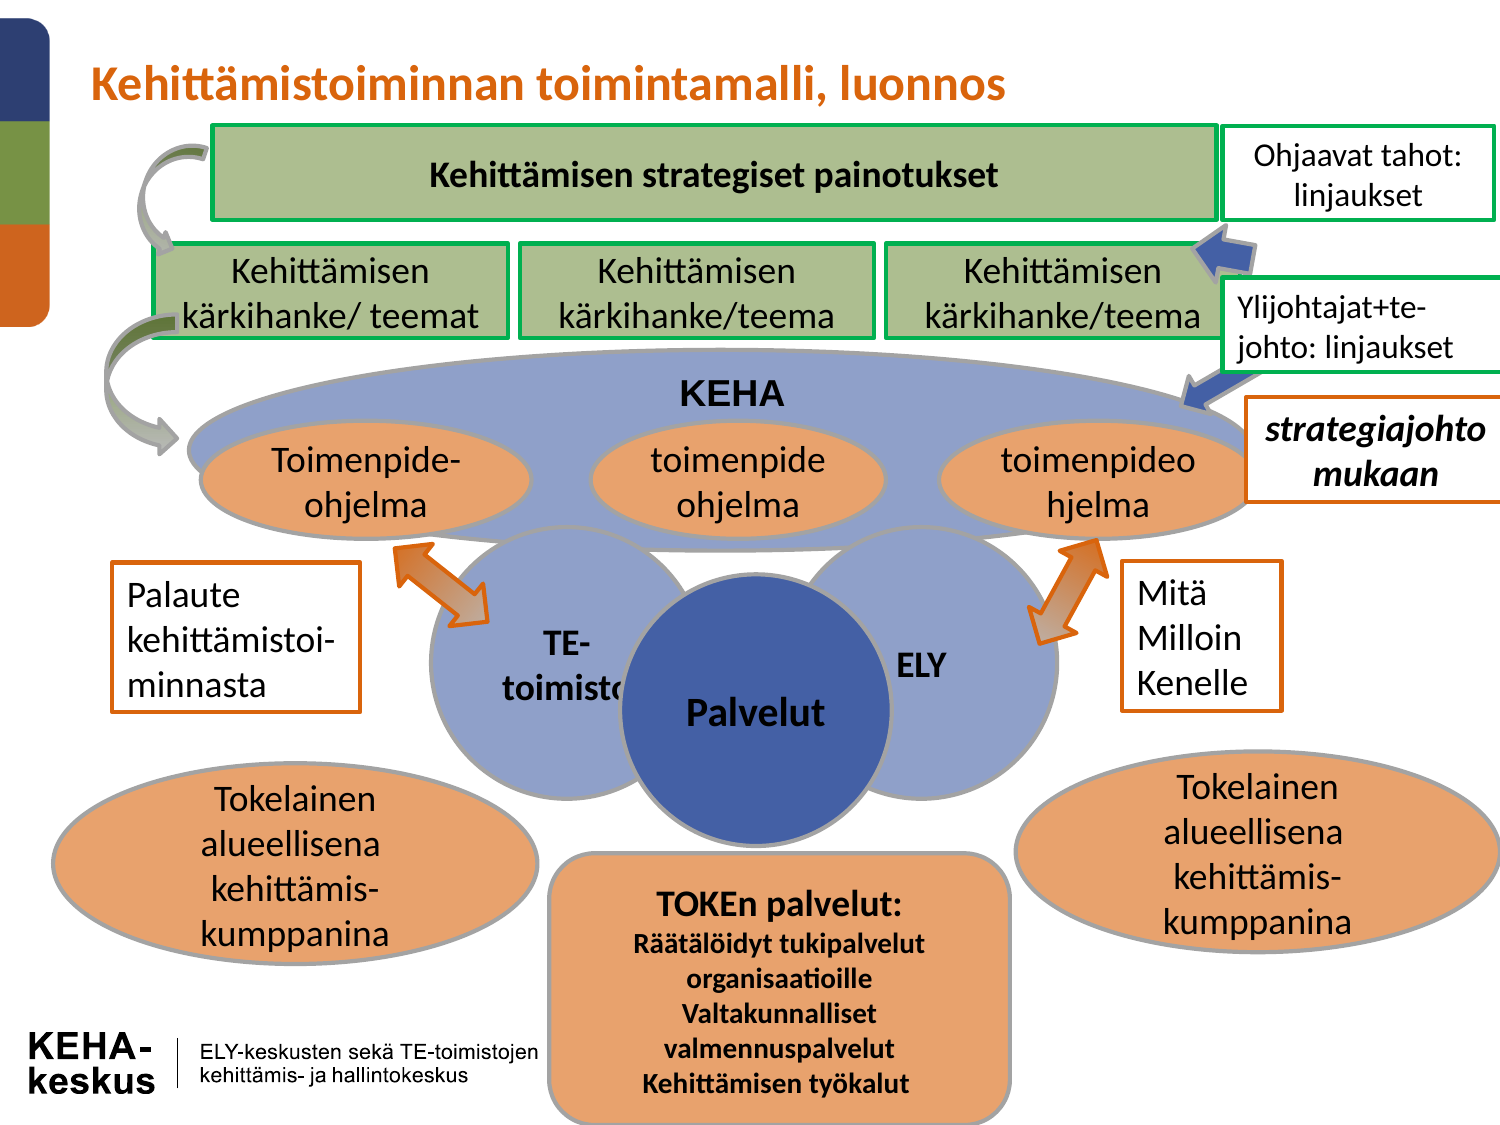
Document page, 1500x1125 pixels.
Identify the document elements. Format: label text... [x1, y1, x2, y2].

text_box Ylijohtajat+te-johto: linjaukset [1220, 275, 1500, 374]
text_box TOKEn palvelut: Räätälöidyt tukipalvelut organisaatioille Valtakunnalliset valmennuspalvelut Kehittämisen työkalut [547, 851, 1012, 1125]
text_box [104, 312, 180, 457]
text_box [186, 347, 1244, 553]
text_box Kehittämisen kärkihanke/teema [884, 241, 1220, 340]
text_box [1190, 223, 1258, 285]
picture [0, 18, 50, 327]
text_box Kehittämisen strategiset painotukset [210, 123, 1219, 222]
text_box Palvelut [617, 572, 894, 849]
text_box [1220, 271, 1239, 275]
text_box [1026, 538, 1110, 646]
text_box Kehittämisen kärkihanke/ teemat [151, 241, 510, 340]
text_box Mitä Milloin Kenelle [1120, 559, 1284, 713]
title Kehittämistoiminnan toimintamalli, luonnos [76, 42, 1500, 149]
text_box Toimenpide-ohjelma [198, 418, 534, 541]
text_box Ohjaavat tahot: linjaukset [1220, 124, 1496, 222]
text_box [137, 143, 209, 257]
text_box [1178, 368, 1263, 417]
text_box toimenpideohjelma [588, 422, 889, 541]
text_box ELY [809, 524, 1060, 801]
text_box strategiajohto mukaan [1244, 395, 1500, 504]
text_box Tokelainen alueellisena kehittämis-kumppanina [50, 761, 540, 967]
text_box KEHA [614, 361, 851, 422]
text_box Tokelainen alueellisena kehittämis-kumppanina [1013, 749, 1500, 955]
text_box toimenpideohjelma [936, 418, 1248, 541]
text_box Palaute kehittämistoi-minnasta [110, 560, 362, 714]
text_box TE-toimisto [428, 524, 685, 801]
text_box Kehittämisen kärkihanke/teema [518, 241, 876, 340]
text_box [392, 541, 490, 629]
